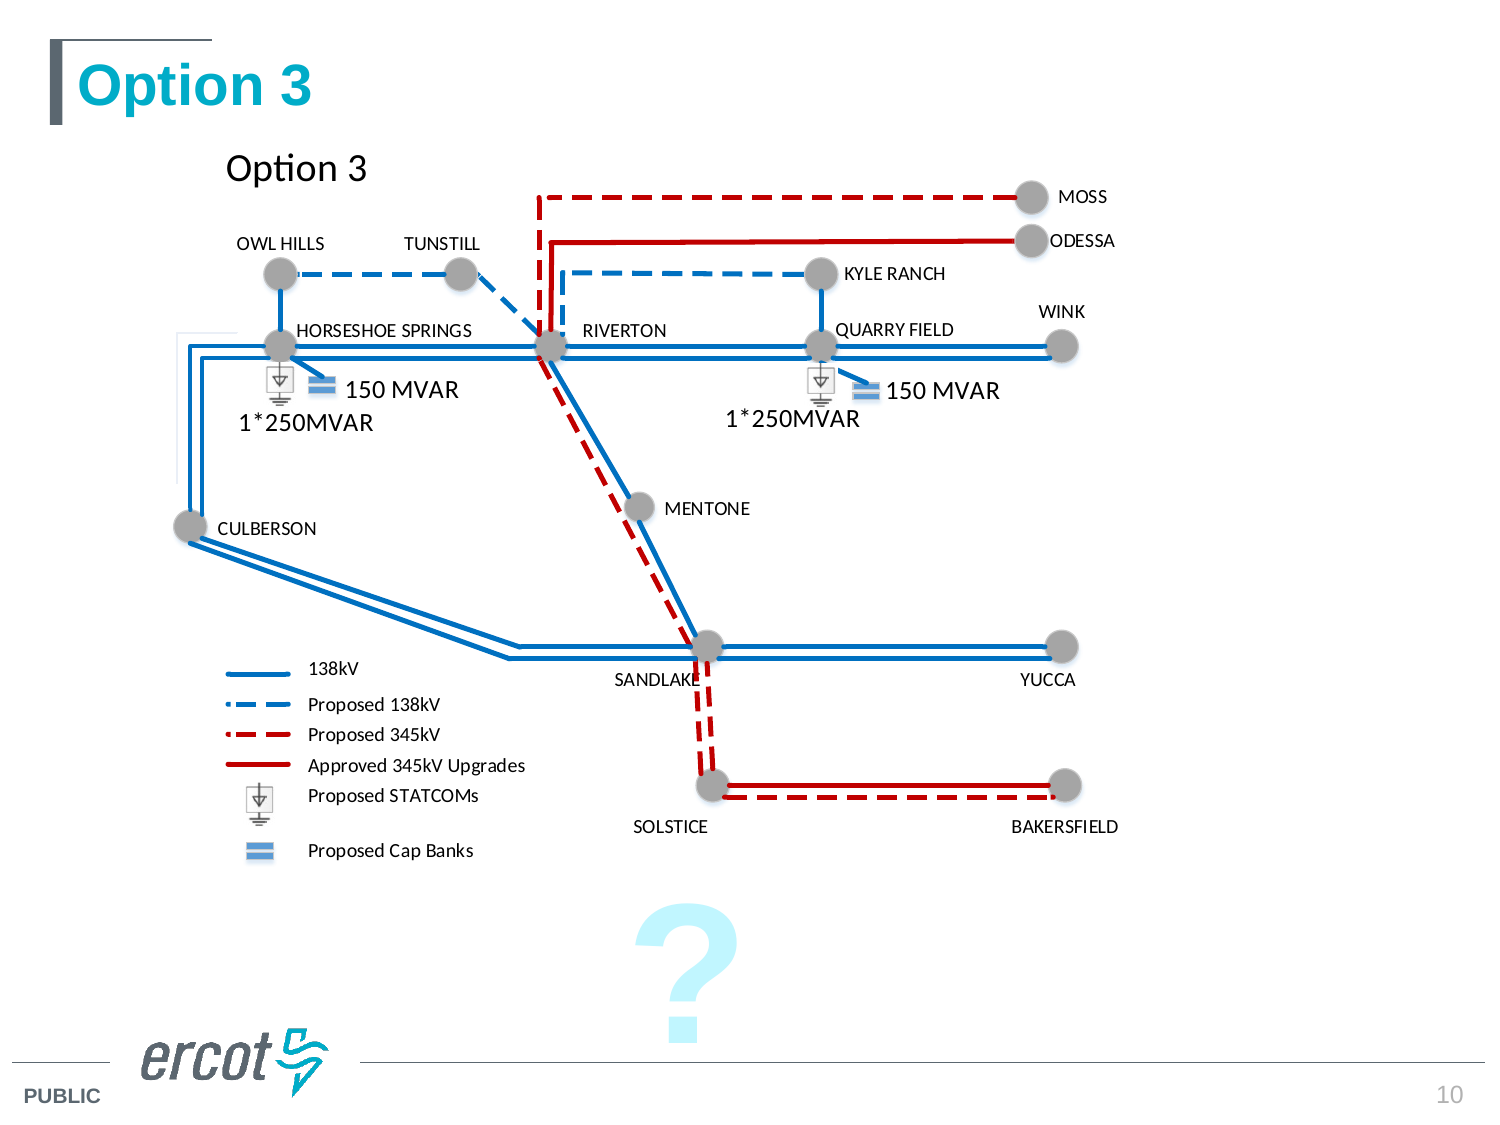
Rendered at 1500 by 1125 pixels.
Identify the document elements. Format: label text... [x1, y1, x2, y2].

title Option 3 [62, 39, 1450, 228]
picture [166, 130, 1129, 873]
picture [137, 1024, 332, 1100]
slide_number 10 [1412, 1076, 1488, 1112]
text_box ? [611, 881, 764, 1091]
